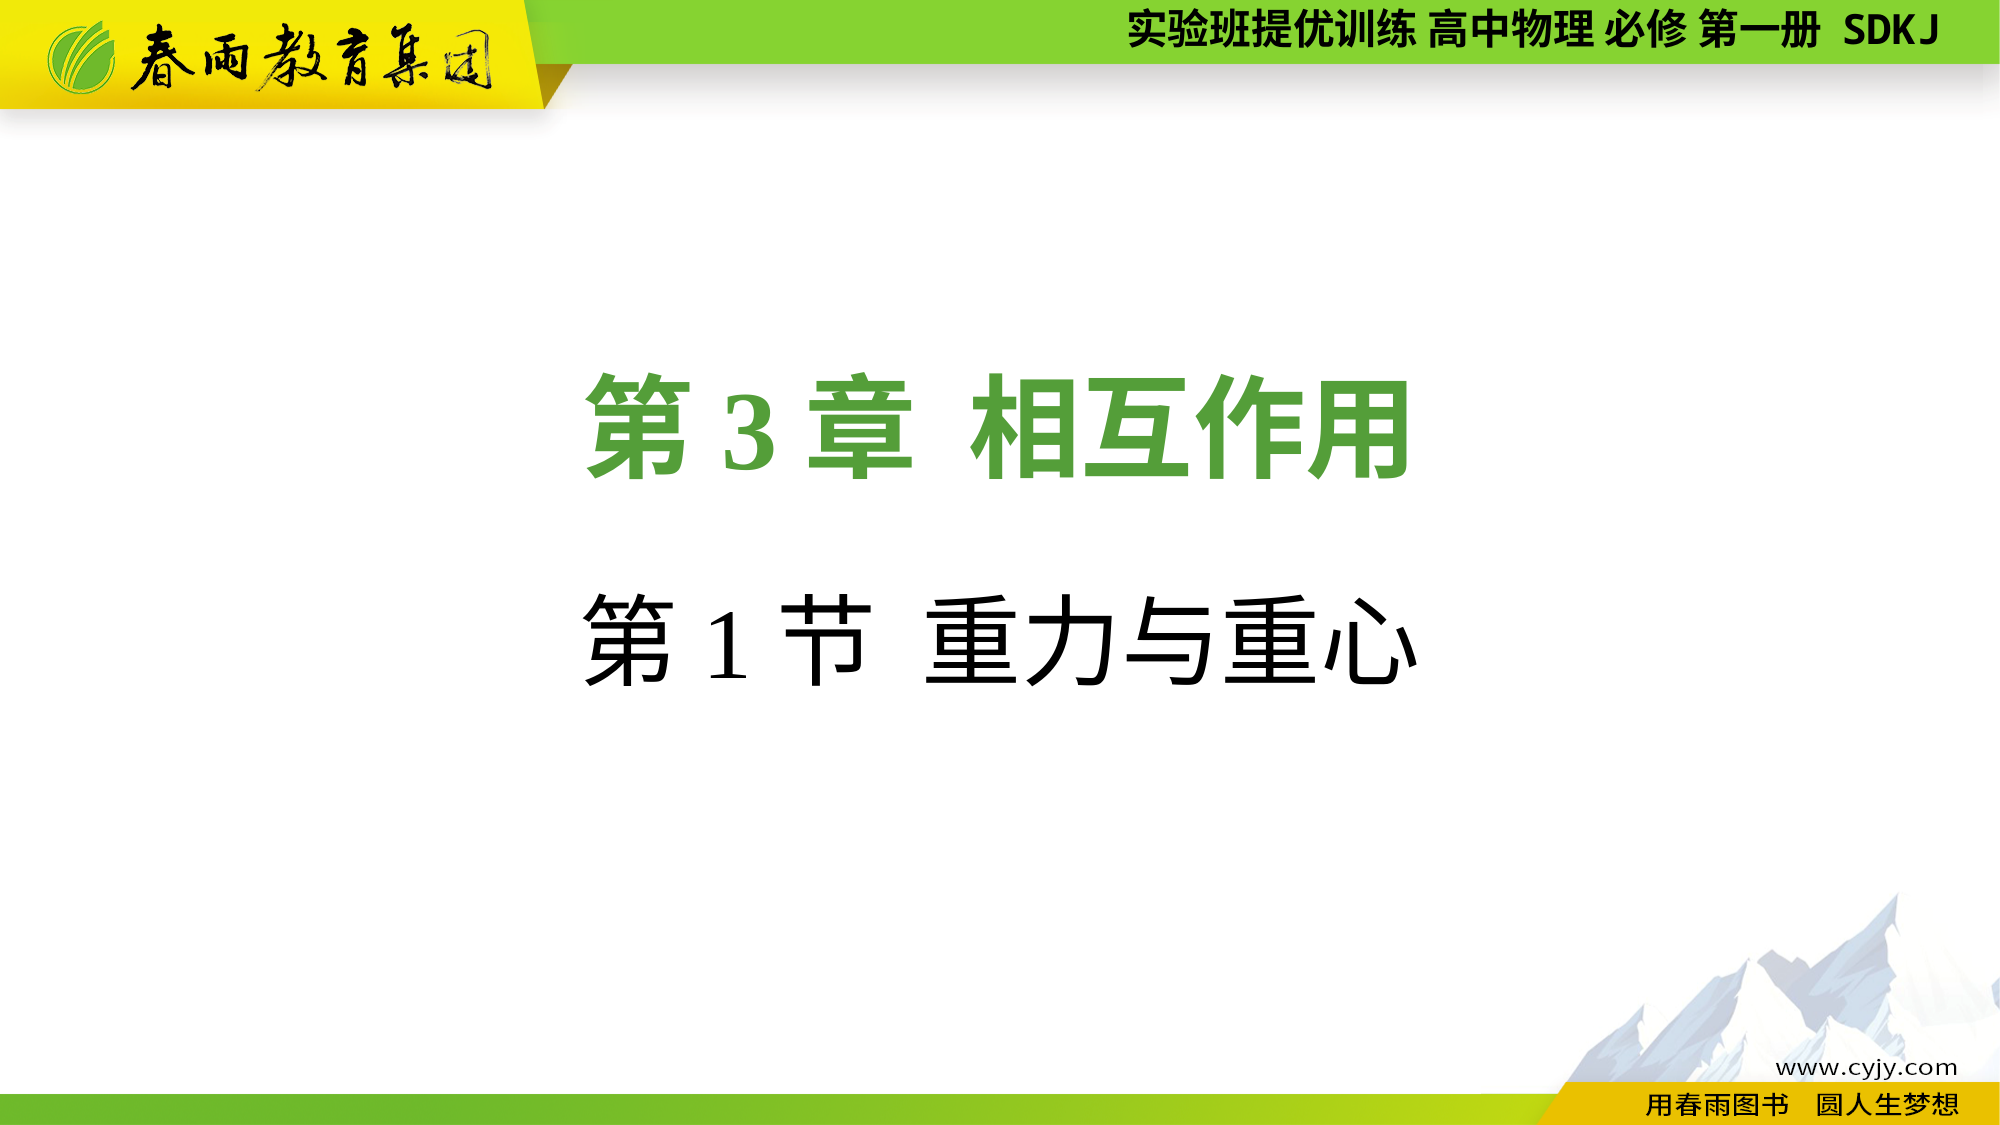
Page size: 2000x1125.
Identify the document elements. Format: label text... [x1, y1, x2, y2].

picture [0, 0, 2000, 1125]
text_box 第3章 相互作用 [54, 282, 1946, 500]
text_box 第1节 重力与重心 [54, 511, 1946, 706]
